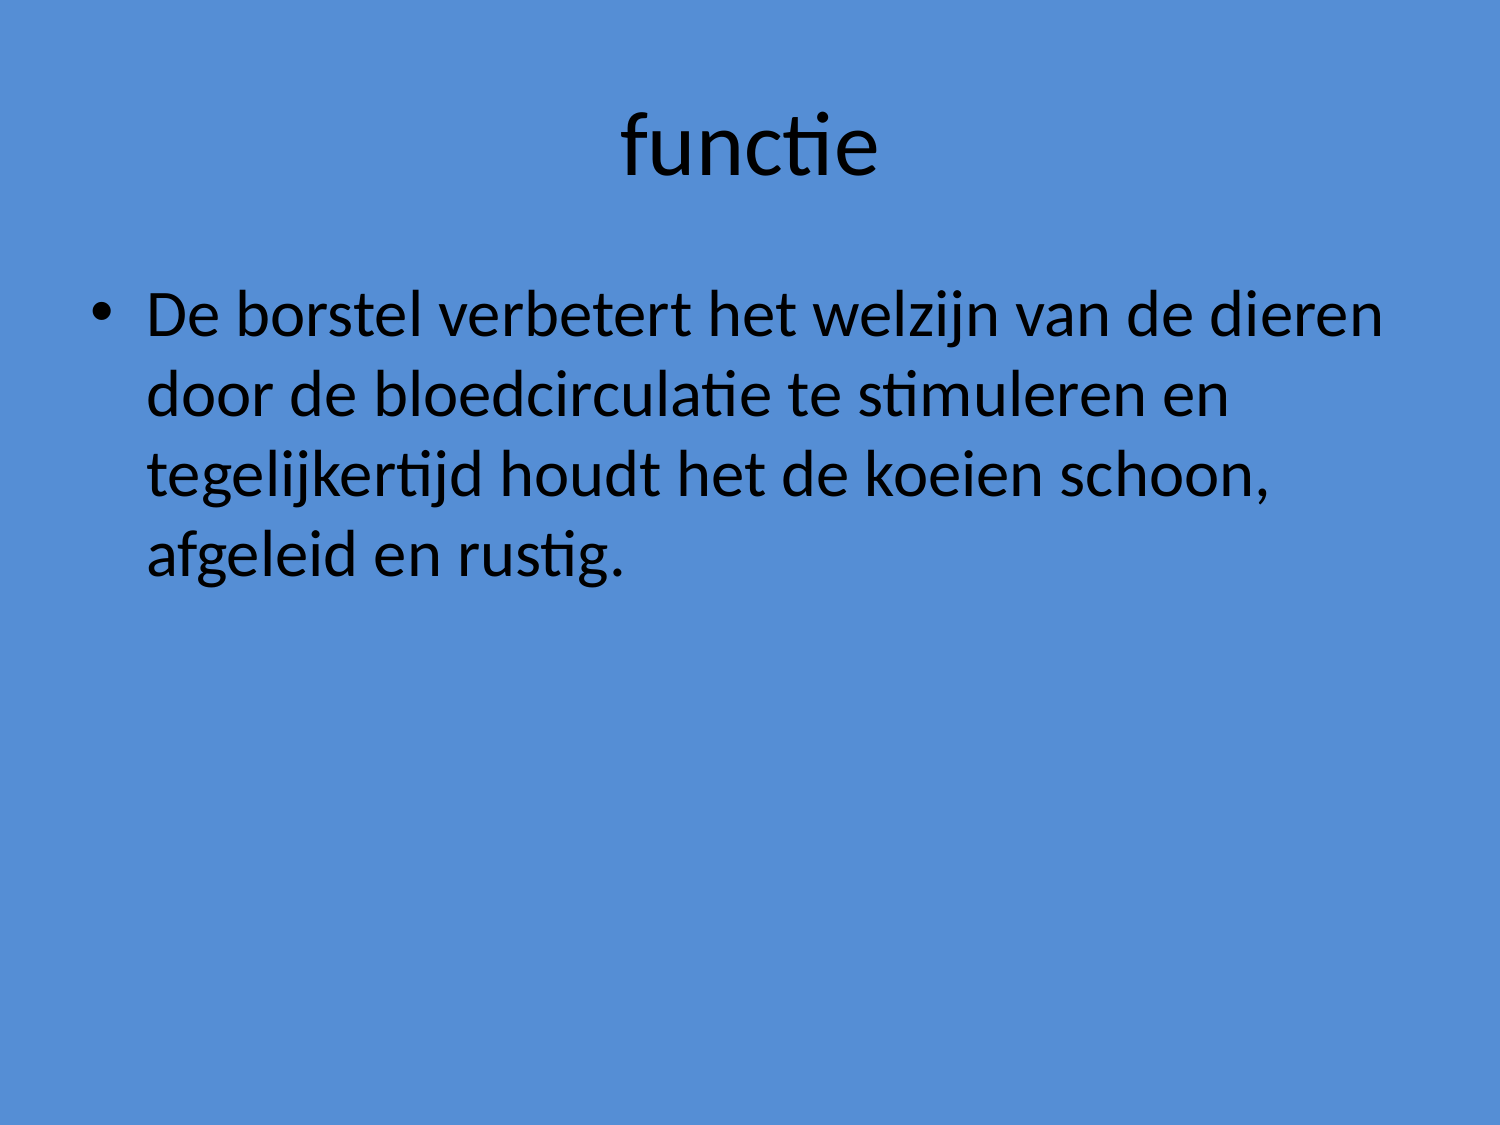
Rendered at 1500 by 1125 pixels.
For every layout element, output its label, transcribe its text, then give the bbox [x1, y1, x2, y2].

list De borstel verbetert het welzijn van de dieren door de bloedcirculatie te stimuleren en tegelijkertijd houdt het de koeien schoon, afgeleid en rustig. [75, 262, 1425, 1005]
title functie [75, 45, 1425, 233]
